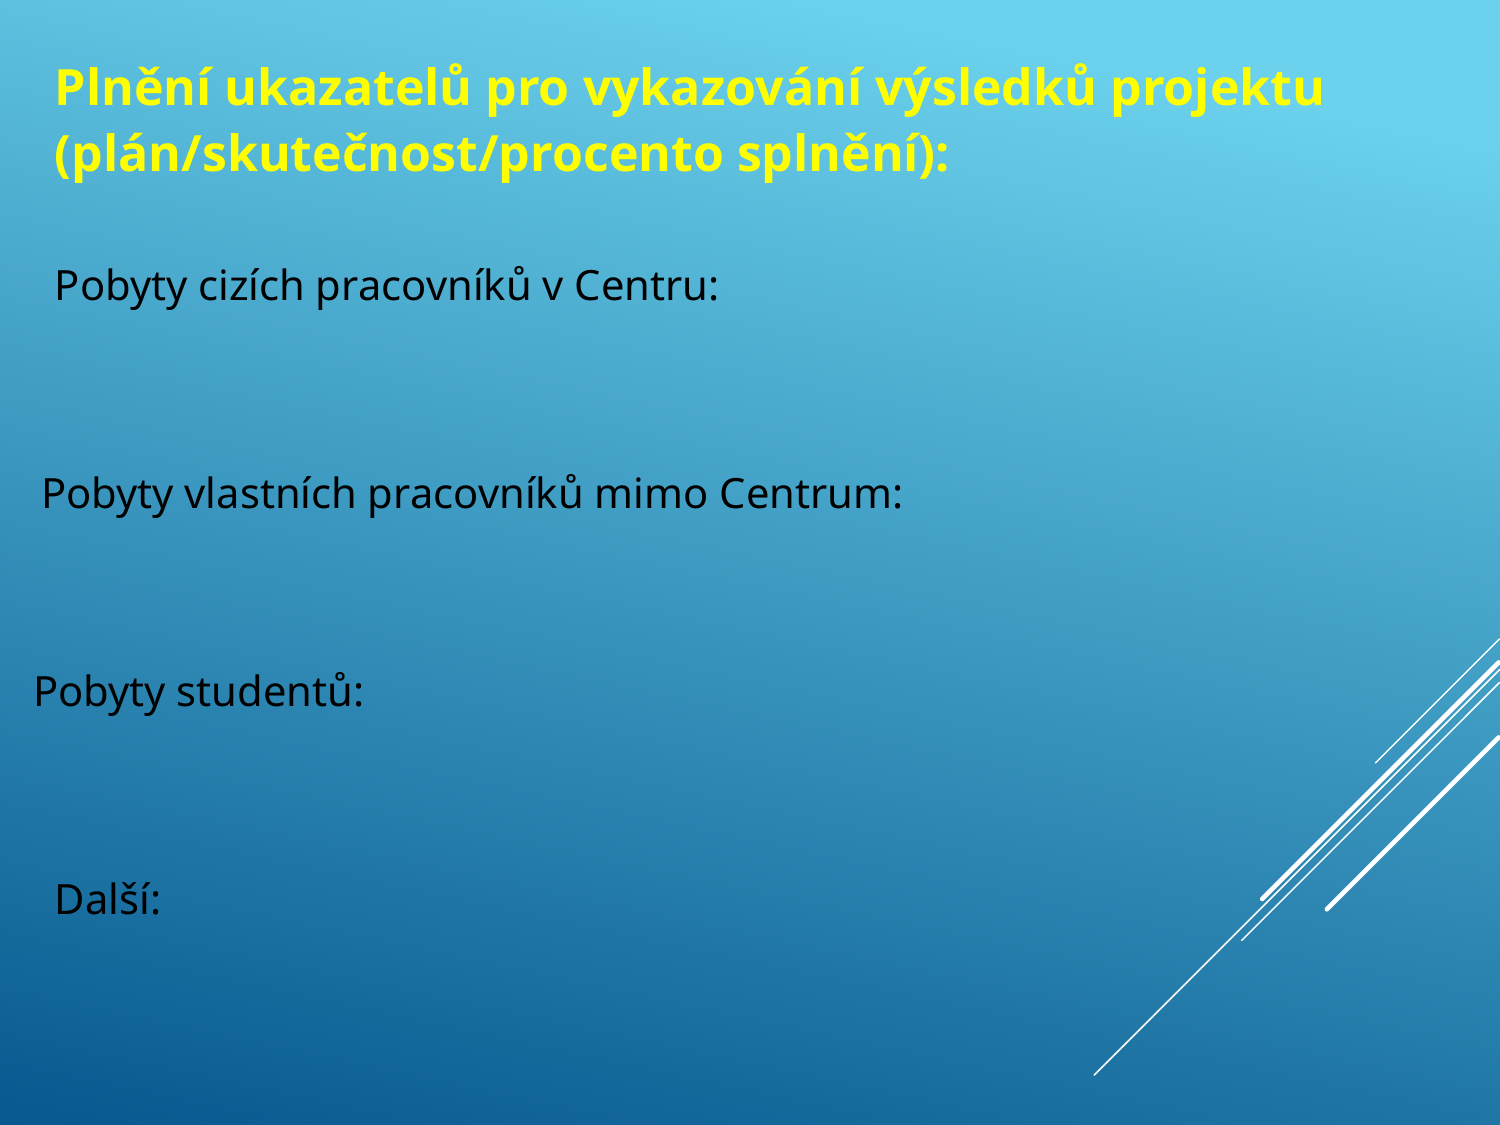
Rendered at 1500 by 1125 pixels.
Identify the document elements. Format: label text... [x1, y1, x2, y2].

text_box Pobyty cizích pracovníků v Centru: [40, 251, 829, 316]
text_box Plnění ukazatelů pro vykazování výsledků projektu (plán/skutečnost/procento splnění): [40, 42, 1460, 189]
text_box Další: [39, 865, 225, 930]
text_box Pobyty vlastních pracovníků mimo Centrum: [26, 459, 1192, 524]
text_box Pobyty studentů: [18, 657, 380, 722]
